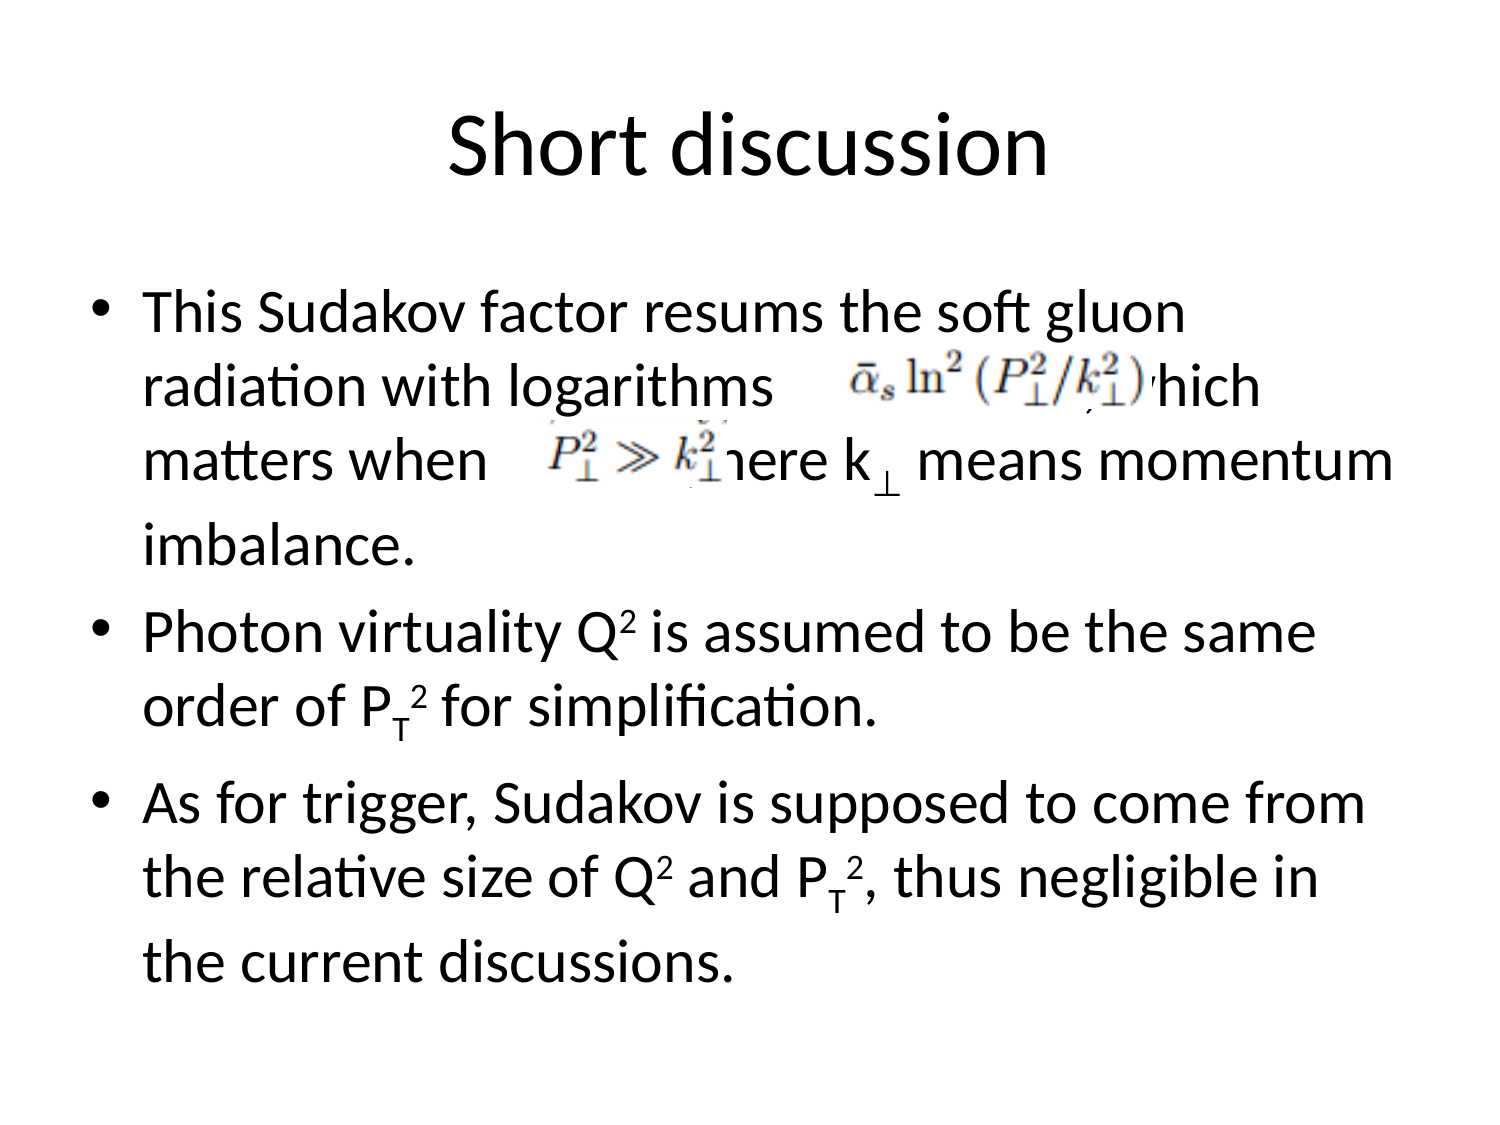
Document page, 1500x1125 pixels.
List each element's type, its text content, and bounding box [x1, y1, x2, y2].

picture [845, 349, 1152, 410]
picture [537, 420, 727, 487]
title Short discussion [75, 45, 1425, 233]
list This Sudakov factor resums the soft gluon radiation with logarithms , which matters when , here k⊥ means momentum imbalance. Photon virtuality Q2 is assumed to be the same order of PT2 for simplification. As for trigger, Sudakov is supposed to come from the relative size of Q2 and PT2, thus negligible in the current discussions. [75, 262, 1425, 1005]
